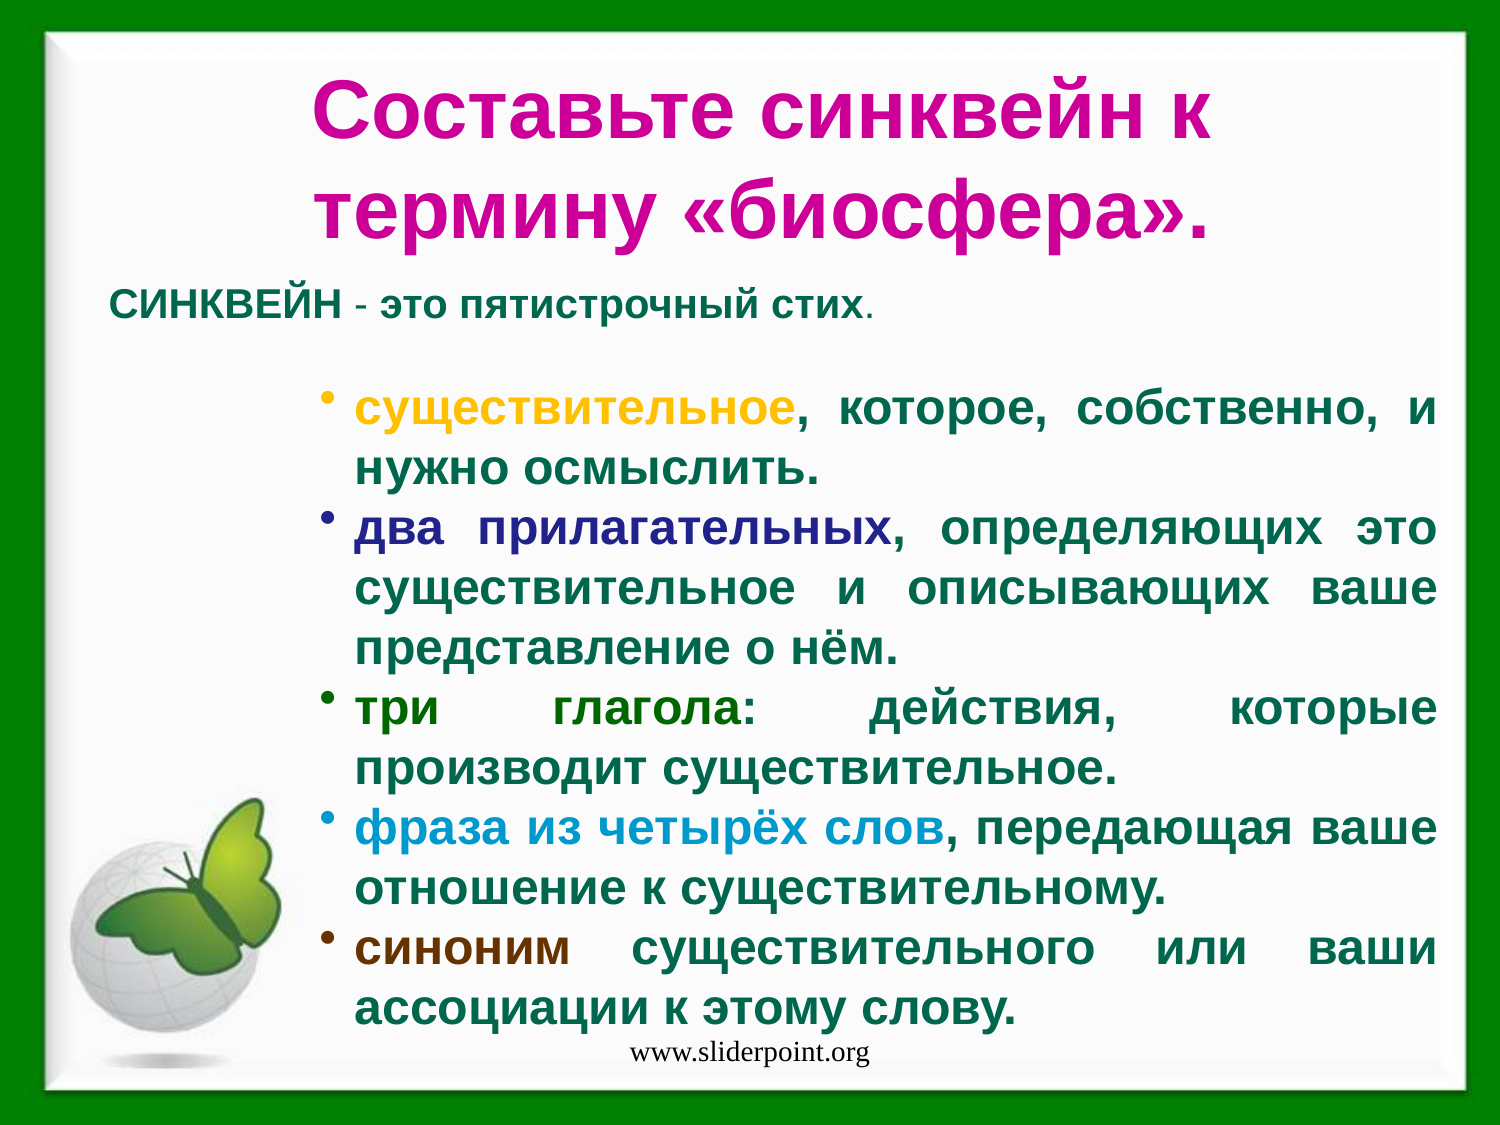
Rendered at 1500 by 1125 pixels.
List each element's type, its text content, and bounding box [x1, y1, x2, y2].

text_box существительное, которое, собственно, и нужно осмыслить. два прилагательных, определяющих это существительное и описывающих ваше представление о нём. три глагола: действия, которые производит существительное. фраза из четырёх слов, передающая ваше отношение к существительному. синоним существительного или ваши ассоциации к этому слову. [304, 366, 1454, 1042]
text_box Составьте синквейн к термину «биосфера». [128, 48, 1395, 263]
footer www.sliderpoint.org [512, 1024, 988, 1101]
picture [0, 0, 1500, 1125]
text_box СИНКВЕЙН - это пятистрочный стих. [93, 269, 891, 335]
